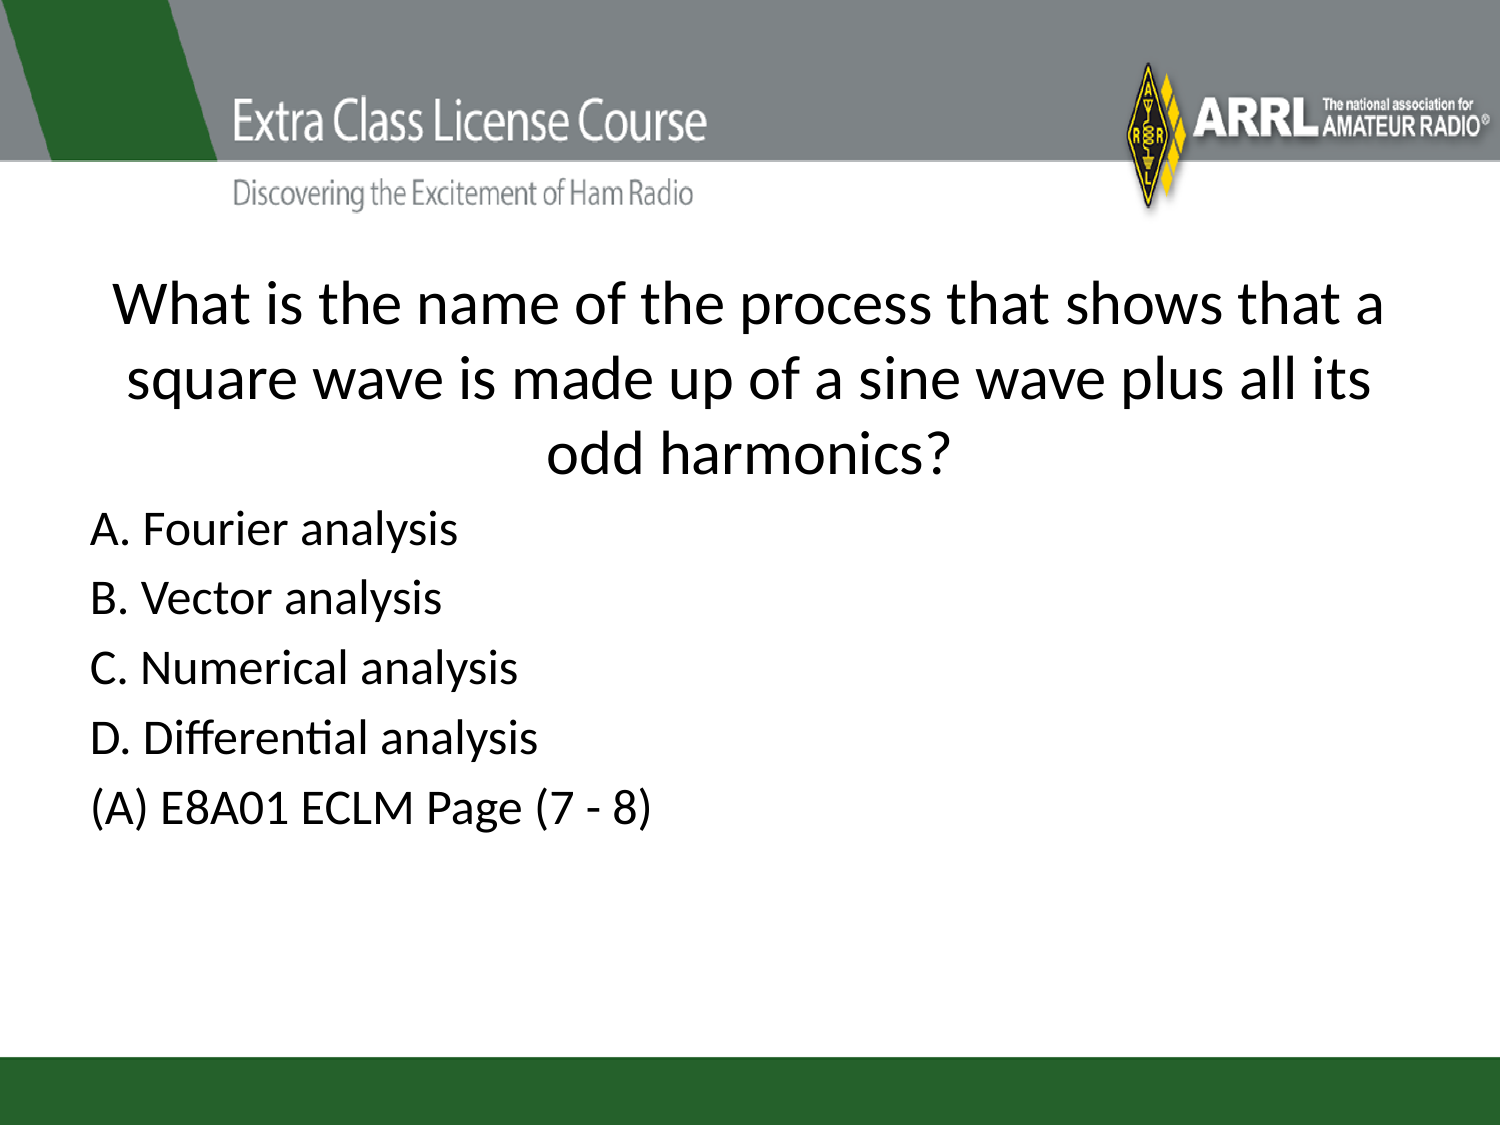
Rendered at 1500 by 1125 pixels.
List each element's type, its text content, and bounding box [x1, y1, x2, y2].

picture [0, 0, 1500, 1125]
title What is the name of the process that shows that a square wave is made up of a sine wave plus all its odd harmonics? [75, 254, 1425, 435]
list A. Fourier analysis B. Vector analysis C. Numerical analysis D. Differential analysis (A) E8A01 ECLM Page (7 - 8) [75, 487, 1425, 1005]
